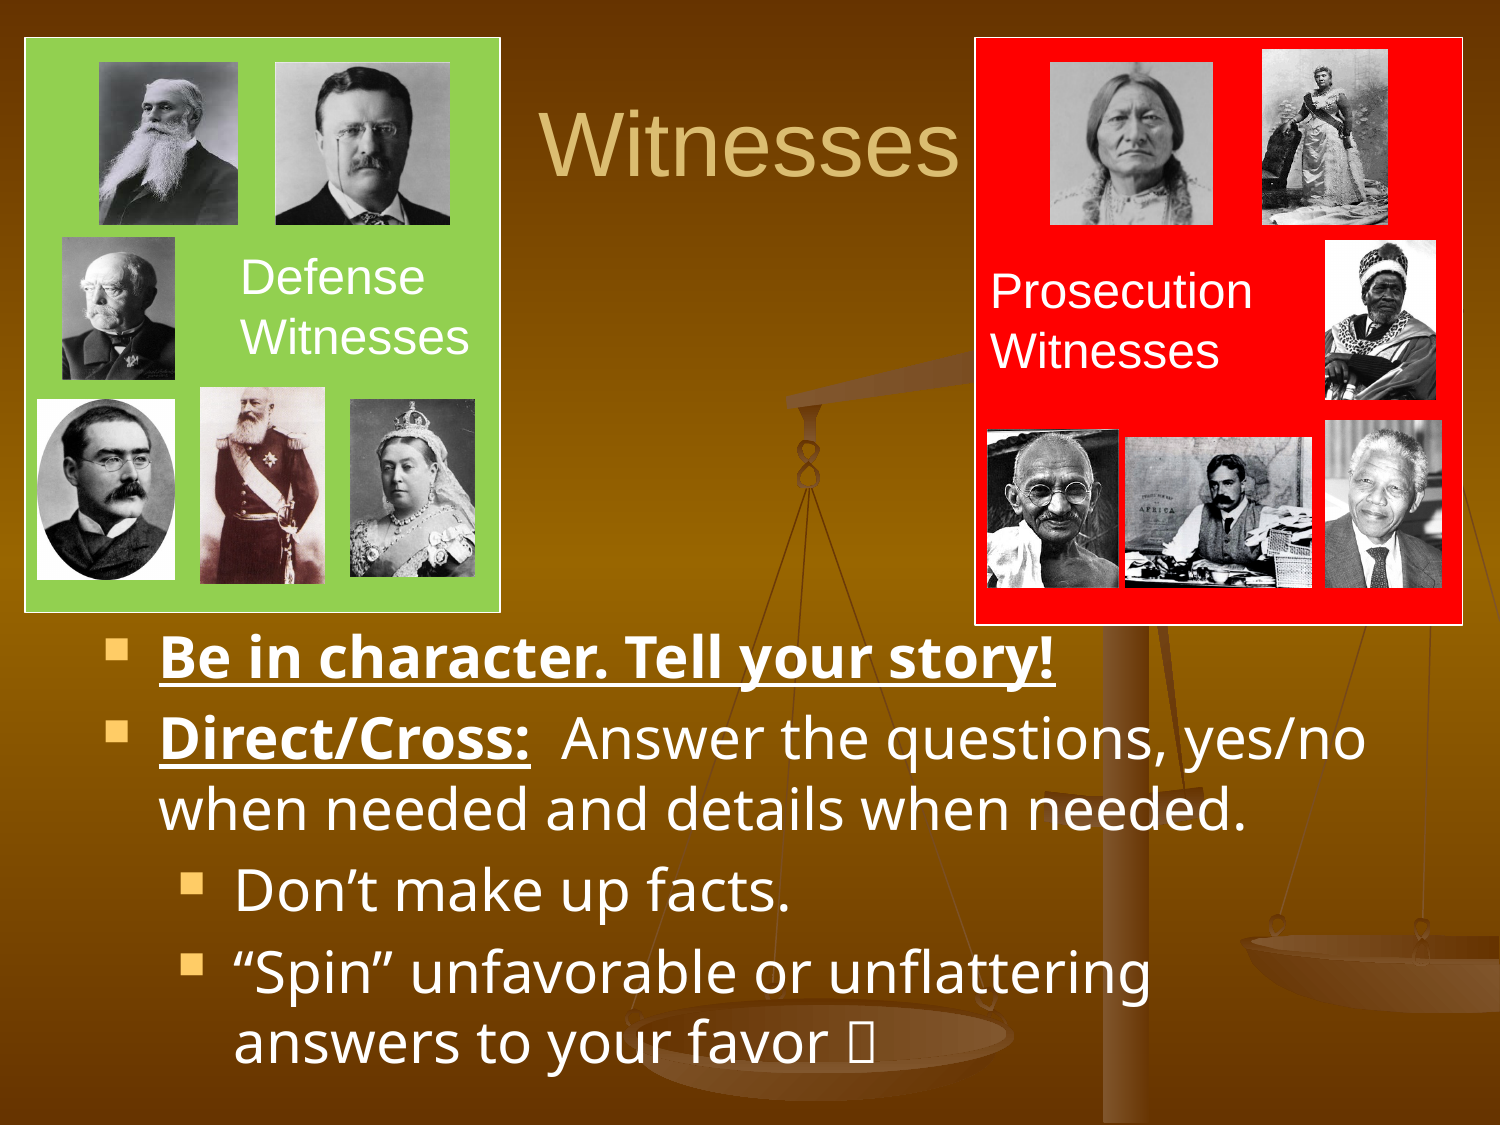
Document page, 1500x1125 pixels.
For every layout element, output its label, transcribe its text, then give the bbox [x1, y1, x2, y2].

text_box [975, 37, 1463, 625]
picture [37, 399, 176, 581]
picture [1324, 420, 1442, 588]
picture [274, 62, 451, 226]
title Witnesses [74, 45, 1426, 234]
text_box [24, 37, 500, 613]
text_box Prosecution Witnesses [975, 251, 1300, 386]
picture [987, 428, 1119, 588]
picture [199, 387, 326, 584]
picture [1124, 437, 1312, 588]
picture [1262, 49, 1388, 226]
picture [1324, 240, 1436, 401]
text_box Be in character. Tell your story! Direct/Cross: Answer the questions, yes/no when needed and details when needed. Don’t make up facts. “Spin” unfavorable or unflattering answers to your favor  [87, 612, 1400, 1125]
picture [99, 62, 238, 226]
picture [62, 237, 176, 380]
text_box Defense Witnesses [224, 237, 513, 373]
picture [349, 399, 476, 577]
picture [1049, 62, 1213, 226]
